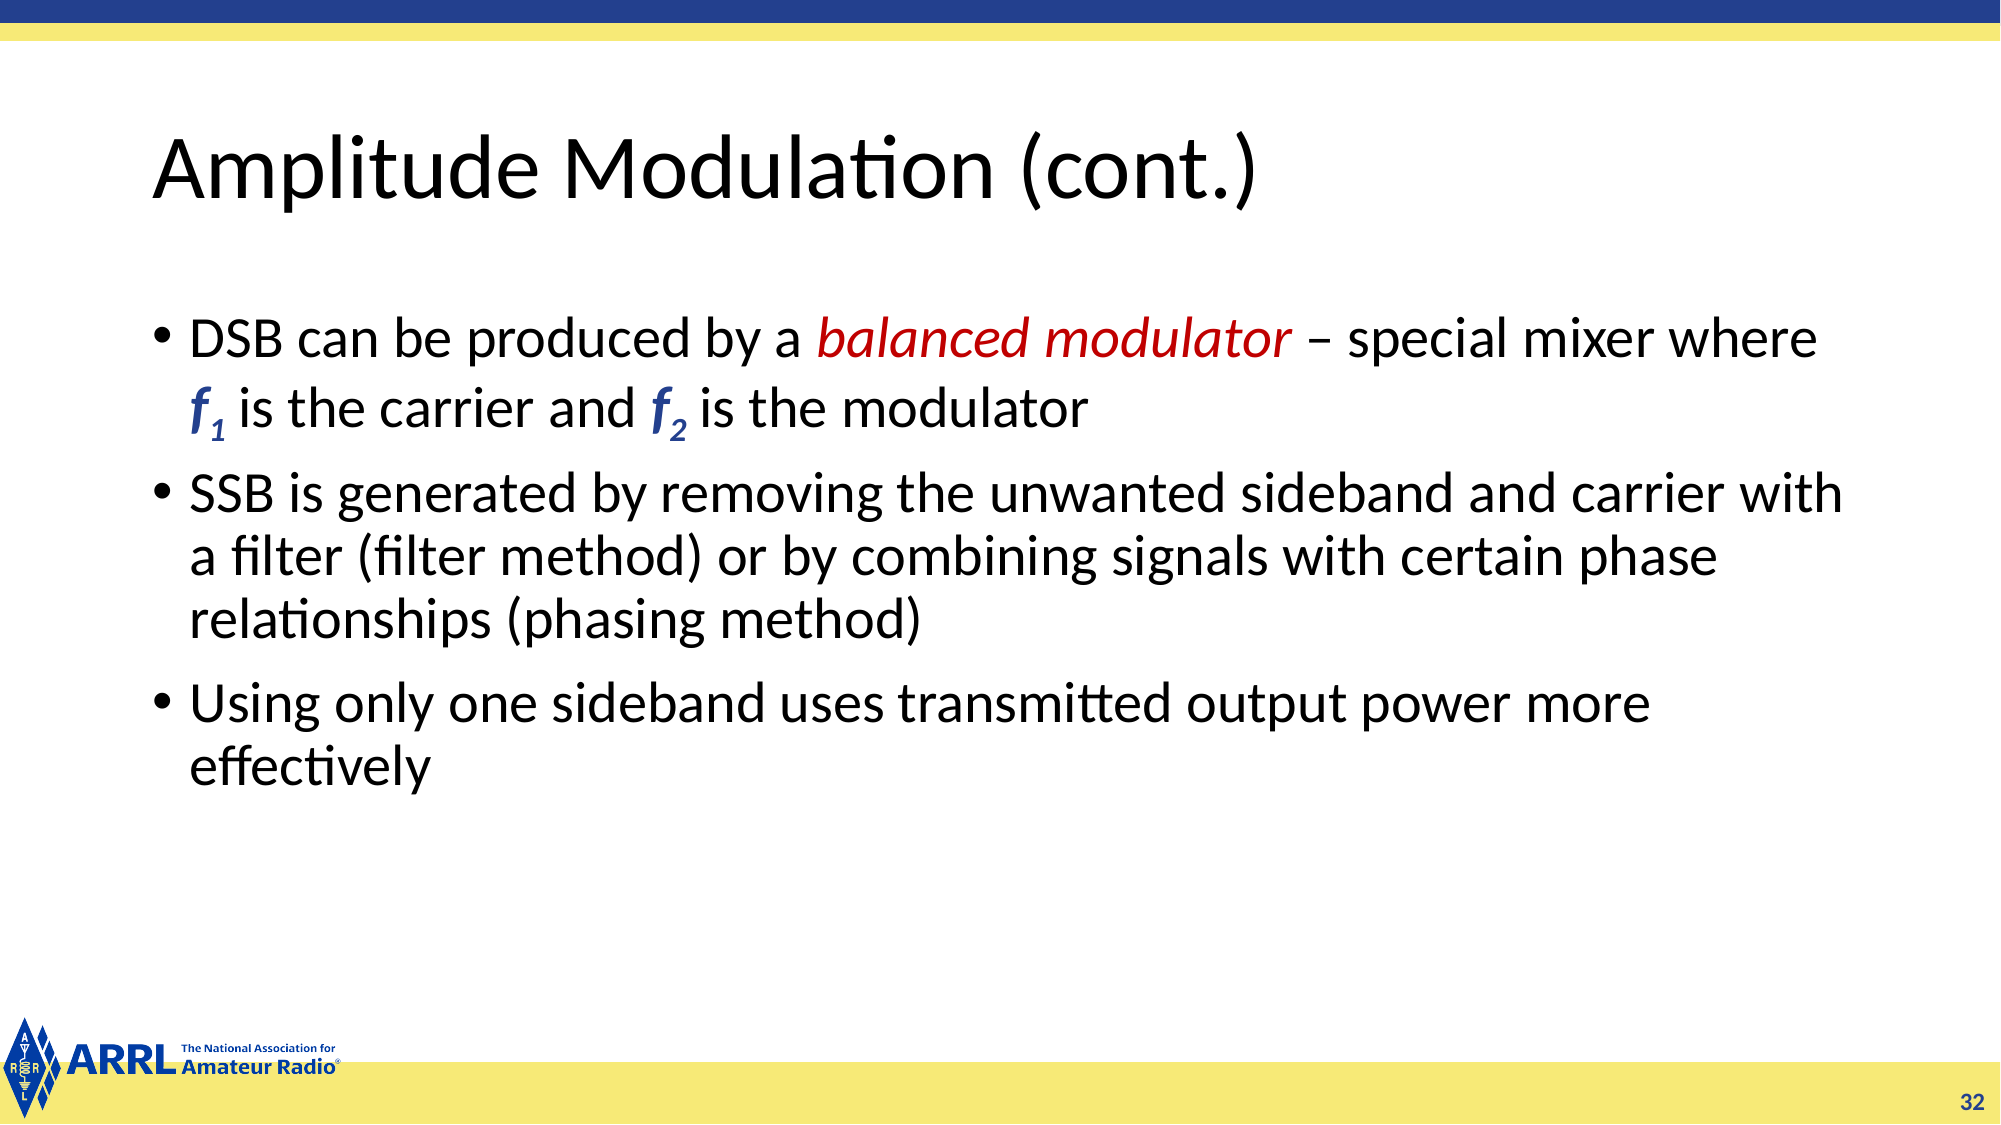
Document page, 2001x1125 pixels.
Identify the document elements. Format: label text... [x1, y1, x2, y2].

list DSB can be produced by a balanced modulator – special mixer where f1 is the carrier and f2 is the modulator SSB is generated by removing the unwanted sideband and carrier with a filter (filter method) or by combining signals with certain phase relationships (phasing method) Using only one sideband uses transmitted output power more effectively [137, 299, 1863, 1014]
picture [1, 1015, 342, 1121]
title Amplitude Modulation (cont.) [137, 59, 1863, 278]
